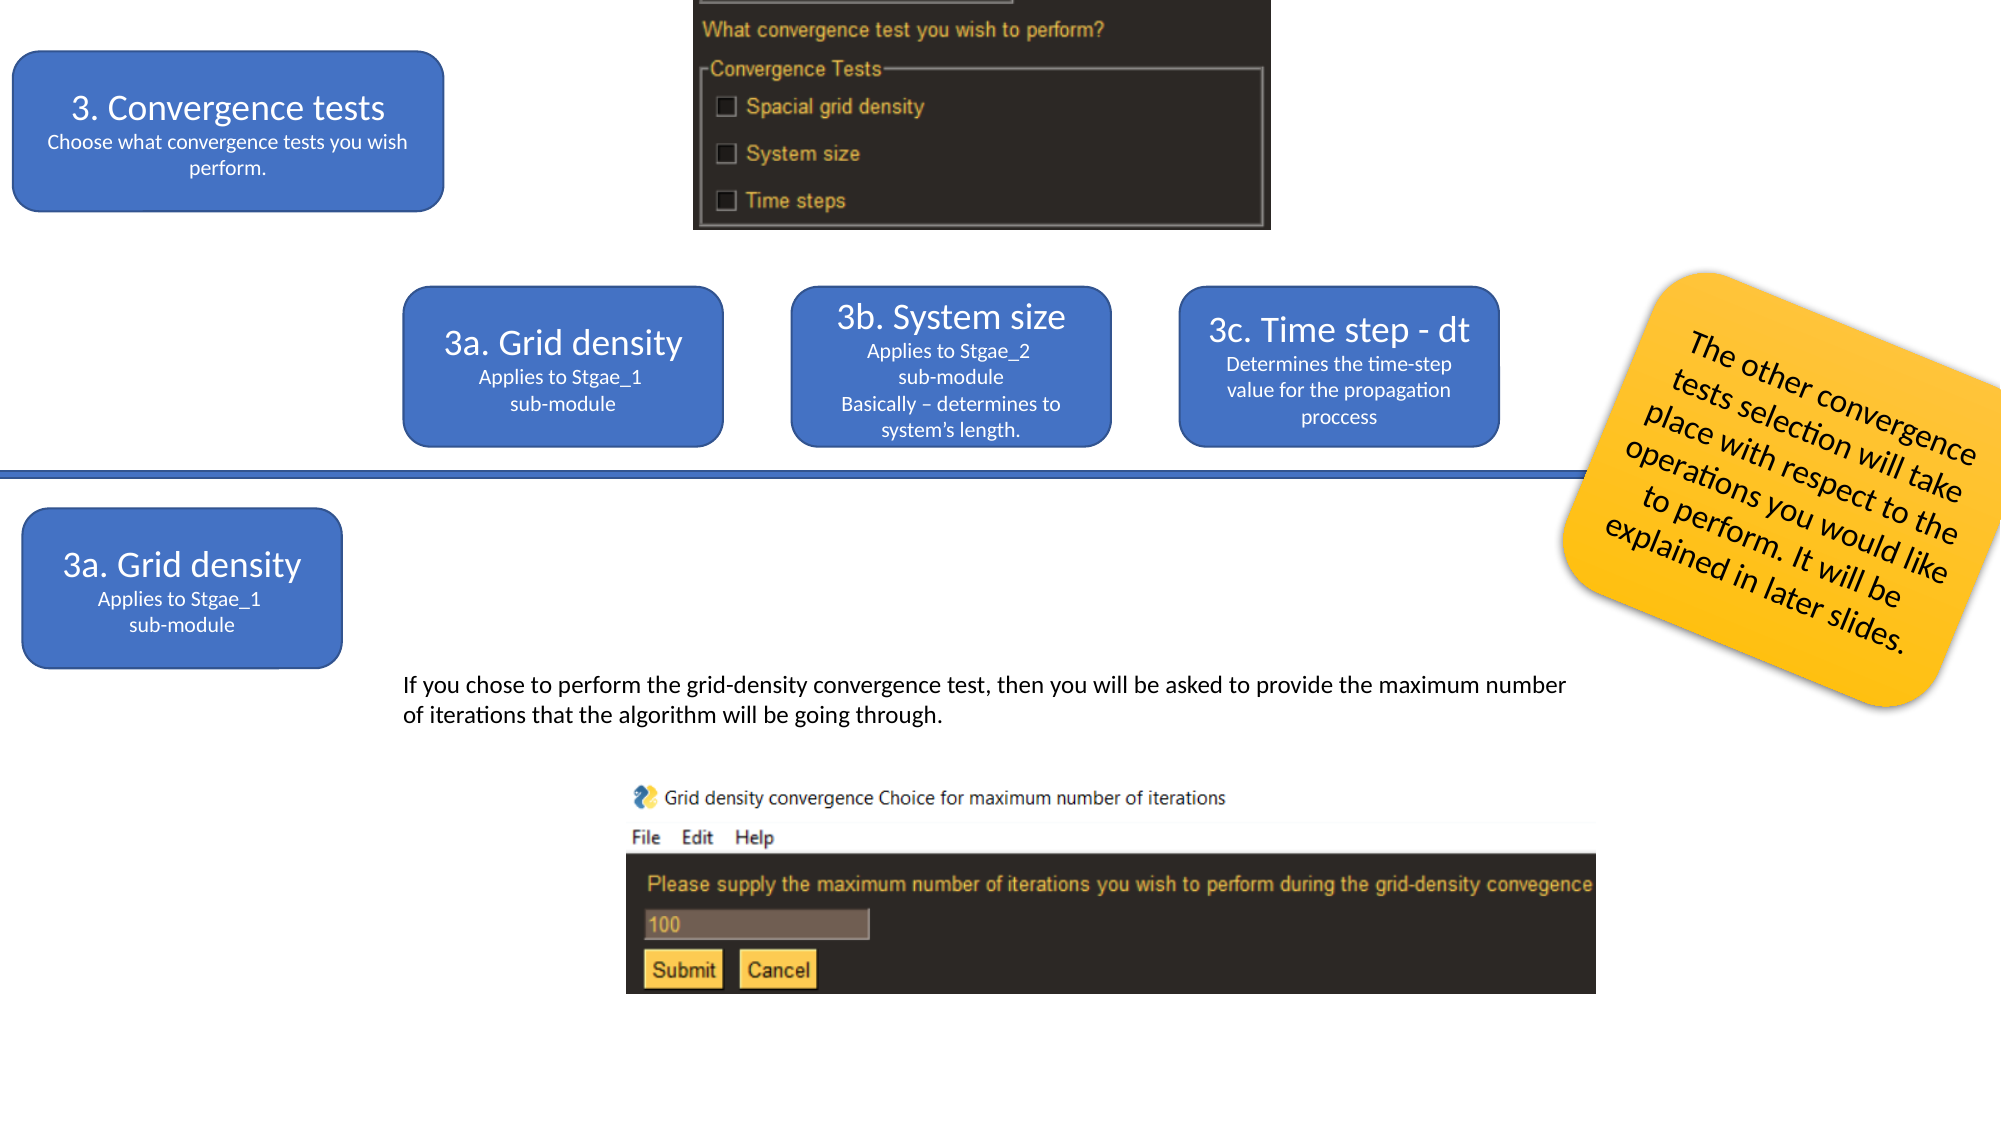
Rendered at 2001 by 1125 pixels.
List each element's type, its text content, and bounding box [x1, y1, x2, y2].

text_box If you chose to perform the grid-density convergence test, then you will be asked to provide the maximum number of iterations that the algorithm will be going through. [388, 661, 1609, 737]
text_box 3a. Grid density Applies to Stgae_1 sub-module [21, 507, 343, 670]
text_box [0, 470, 1579, 479]
text_box The other convergence tests selection will take place with respect to the operations you would like to perform. It will be explained in later slides. [1563, 273, 2000, 707]
text_box 3b. System size Applies to Stgae_2 sub-module Basically – determines to system’s length. [790, 285, 1112, 448]
text_box 3c. Time step - dt Determines the time-step value for the propagation proccess [1178, 285, 1501, 448]
text_box 3. Convergence tests Choose what convergence tests you wish perform. [11, 50, 445, 213]
text_box 3a. Grid density Applies to Stgae_1 sub-module [402, 285, 724, 448]
picture [692, 0, 1271, 230]
picture [626, 777, 1596, 994]
